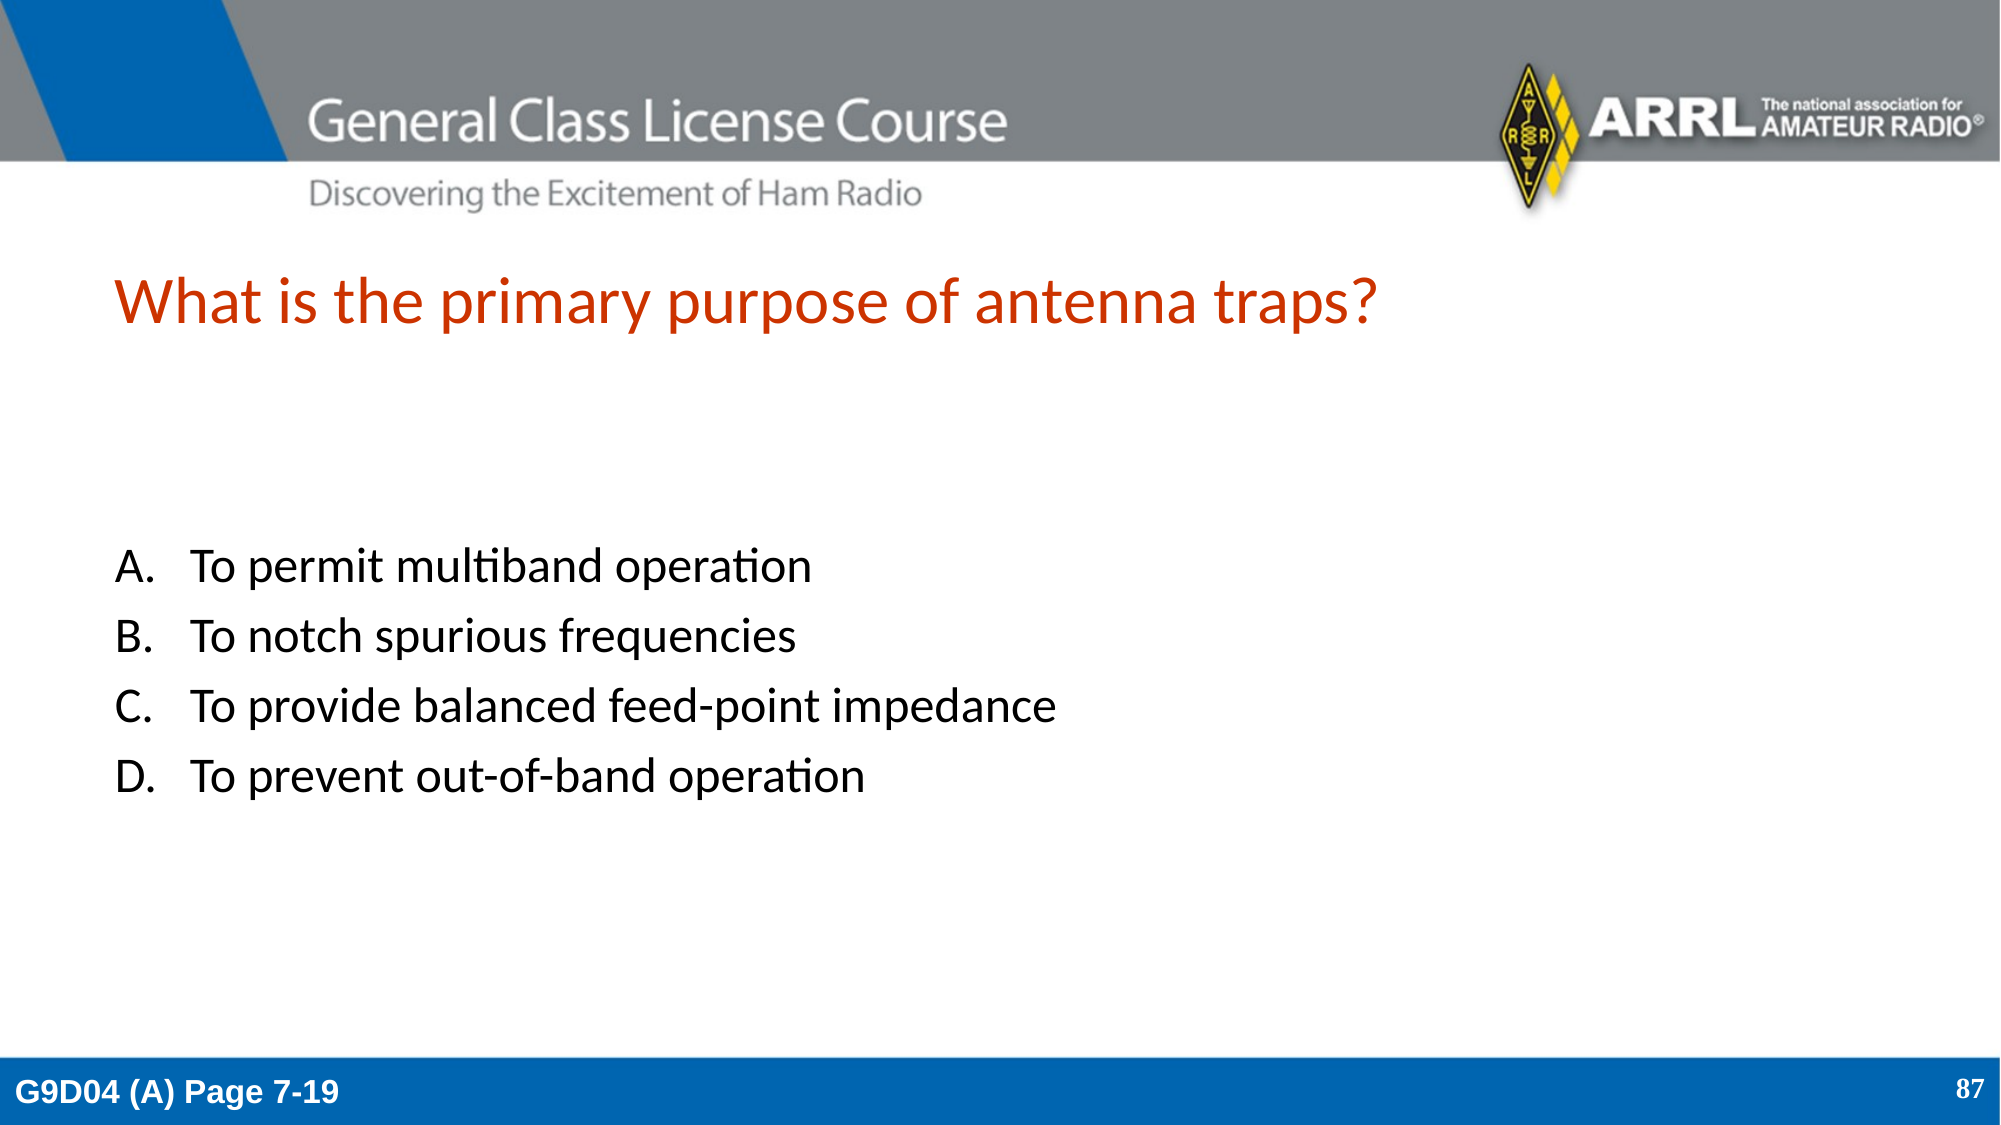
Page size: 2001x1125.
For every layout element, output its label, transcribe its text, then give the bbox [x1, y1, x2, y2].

text_box G9D04 (A) Page 7-19 [0, 1062, 1313, 1118]
picture [0, 0, 2001, 1125]
text_box 87 [1875, 1062, 2000, 1113]
list To permit multiband operation To notch spurious frequencies To provide balanced feed-point impedance To prevent out-of-band operation [99, 525, 1900, 1005]
title What is the primary purpose of antenna traps? [99, 249, 1900, 468]
